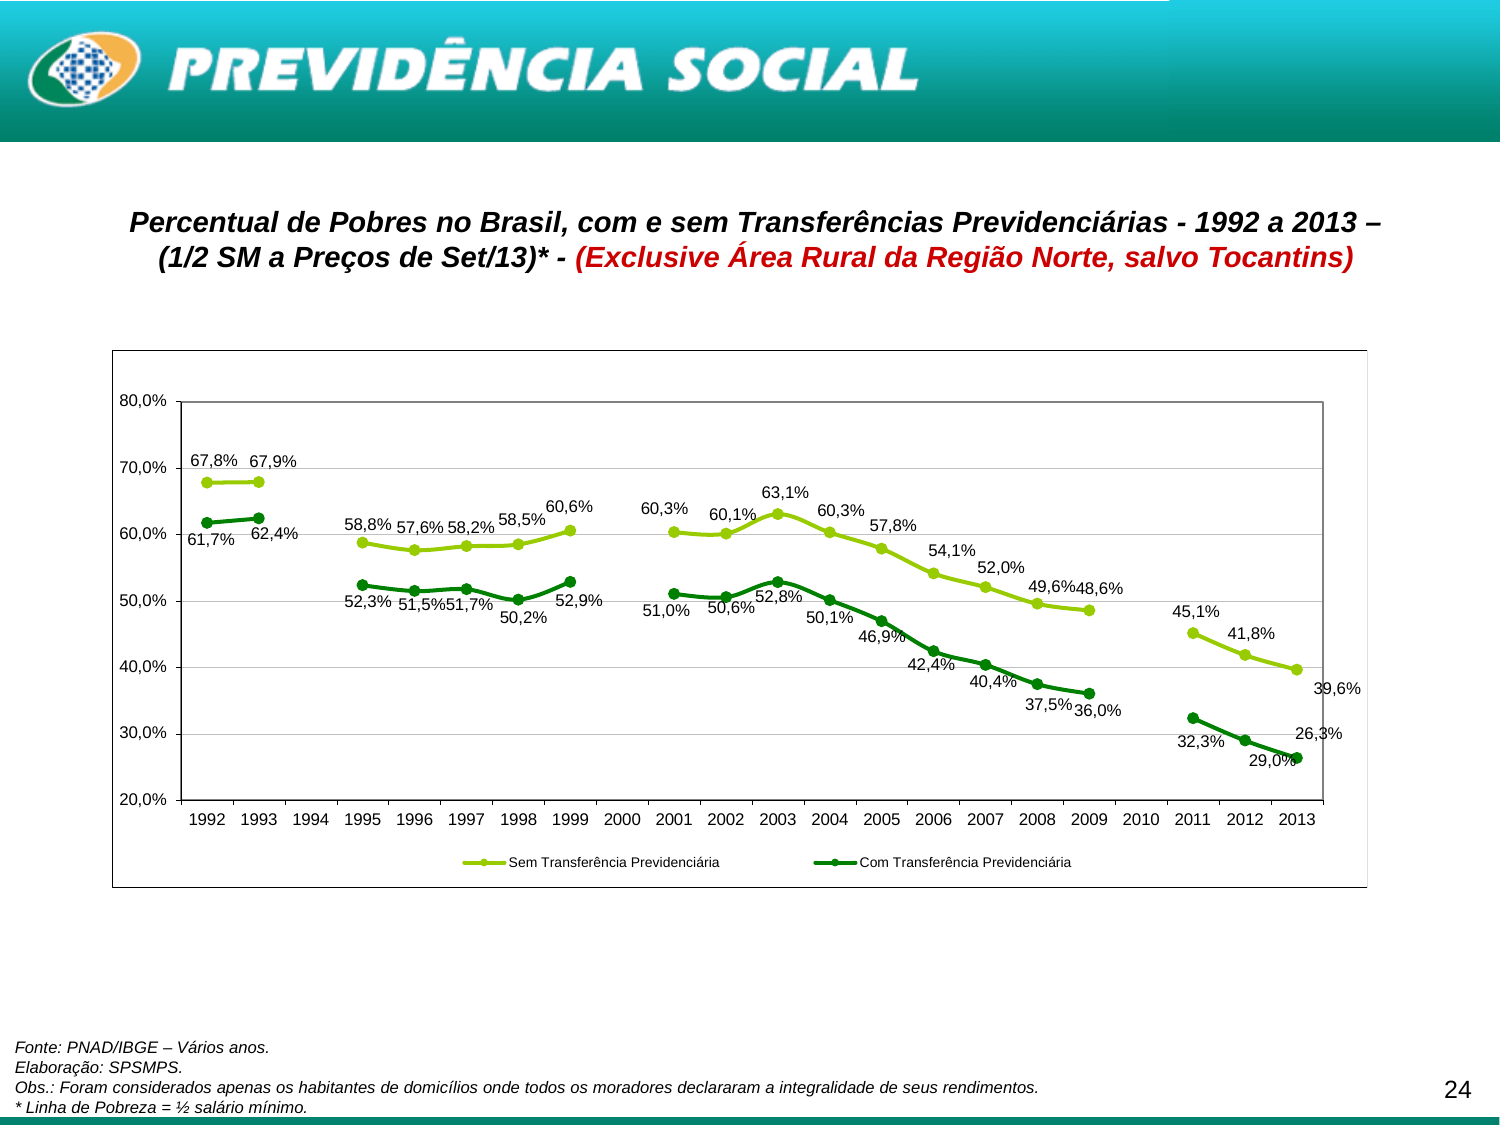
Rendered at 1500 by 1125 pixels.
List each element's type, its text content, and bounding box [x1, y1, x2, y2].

picture [111, 349, 1368, 888]
text_box Fonte: PNAD/IBGE – Vários anos. Elaboração: SPSMPS. Obs.: Foram considerados apenas os habitantes de domicílios onde todos os moradores declararam a integralidade de seus rendimentos. * Linha de Pobreza = ½ salário mínimo. [0, 1029, 1500, 1125]
text_box Percentual de Pobres no Brasil, com e sem Transferências Previdenciárias - 1992 a 2013 – (1/2 SM a Preços de Set/13)* - (Exclusive Área Rural da Região Norte, salvo Tocantins) [88, 196, 1425, 281]
picture [0, 0, 1500, 142]
